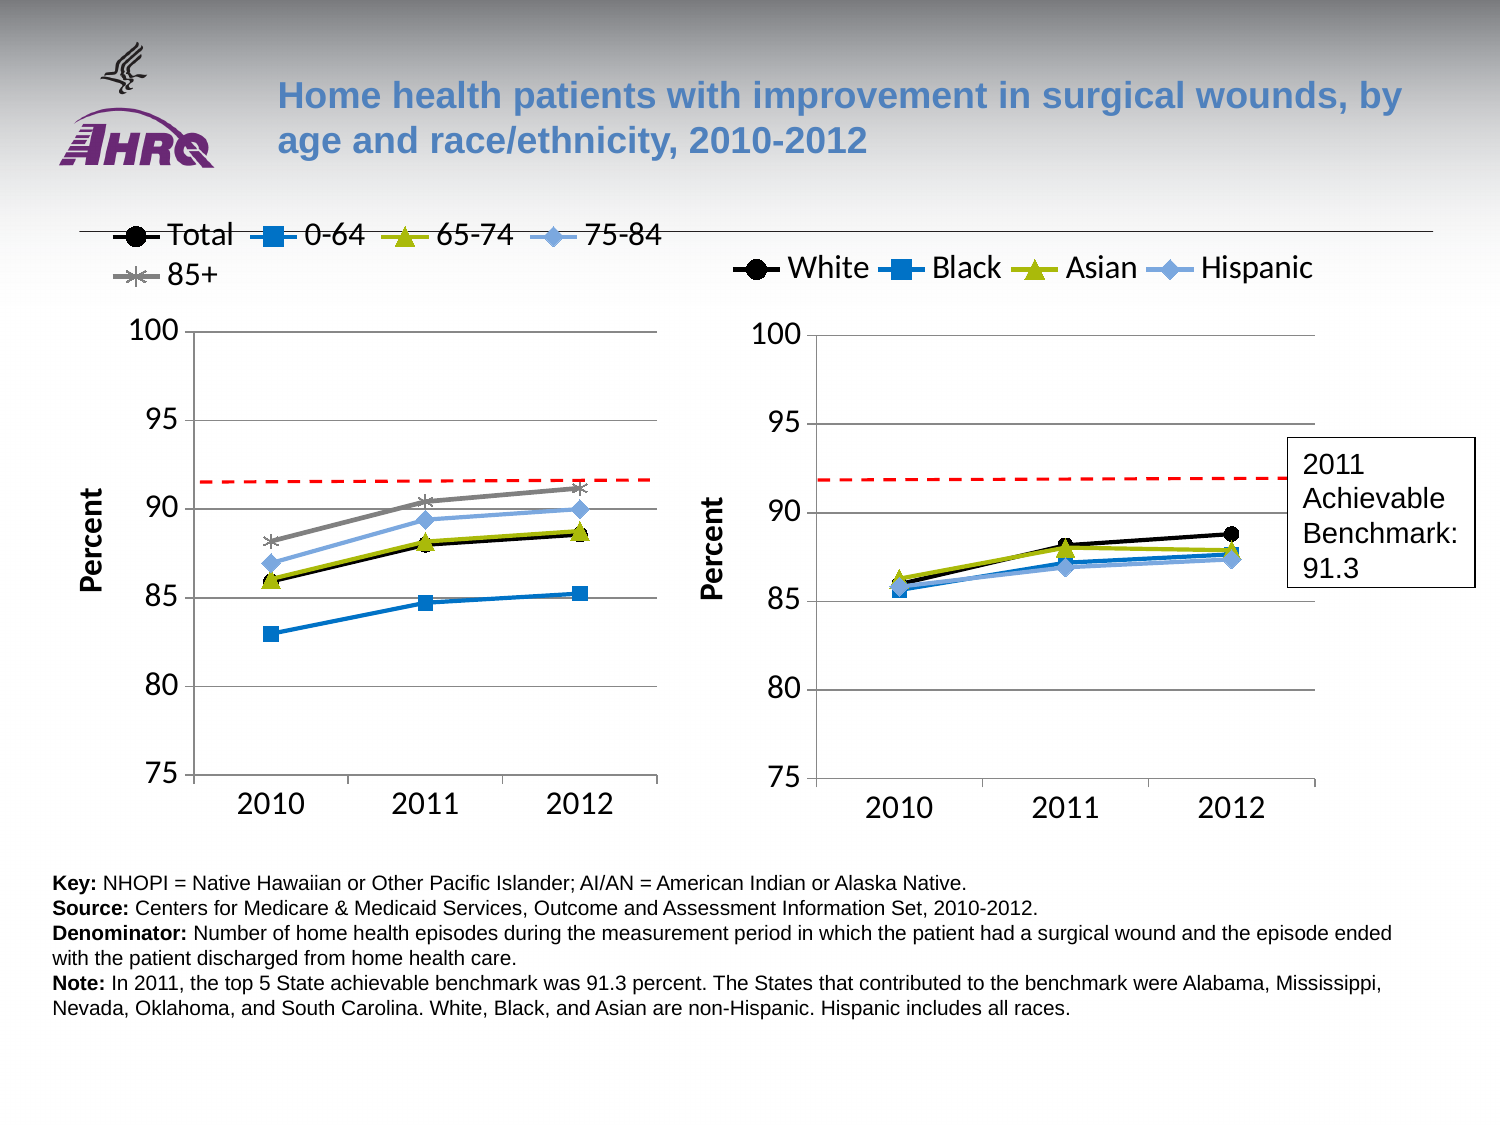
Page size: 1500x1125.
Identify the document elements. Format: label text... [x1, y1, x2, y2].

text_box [199, 479, 651, 483]
text_box Key: NHOPI = Native Hawaiian or Other Pacific Islander; AI/AN = American Indian or Alaska Native. Source: Centers for Medicare & Medicaid Services, Outcome and Assessment Information Set, 2010-2012. Denominator: Number of home health episodes during the measurement period in which the patient had a surgical wound and the episode ended with the patient discharged from home health care. Note: In 2011, the top 5 State achievable benchmark was 91.3 percent. The States that contributed to the benchmark were Alabama, Mississippi, Nevada, Oklahoma, and South Carolina. White, Black, and Asian are non-Hispanic. Hispanic includes all races. [37, 862, 1438, 1098]
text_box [817, 477, 1293, 481]
title Home health patients with improvement in surgical wounds, by age and race/ethnicity, 2010-2012 [262, 45, 1425, 188]
text_box 2011 Achievable Benchmark: 91.3 [1366, 437, 1475, 588]
chart [62, 212, 1363, 862]
picture [0, 0, 1500, 1125]
